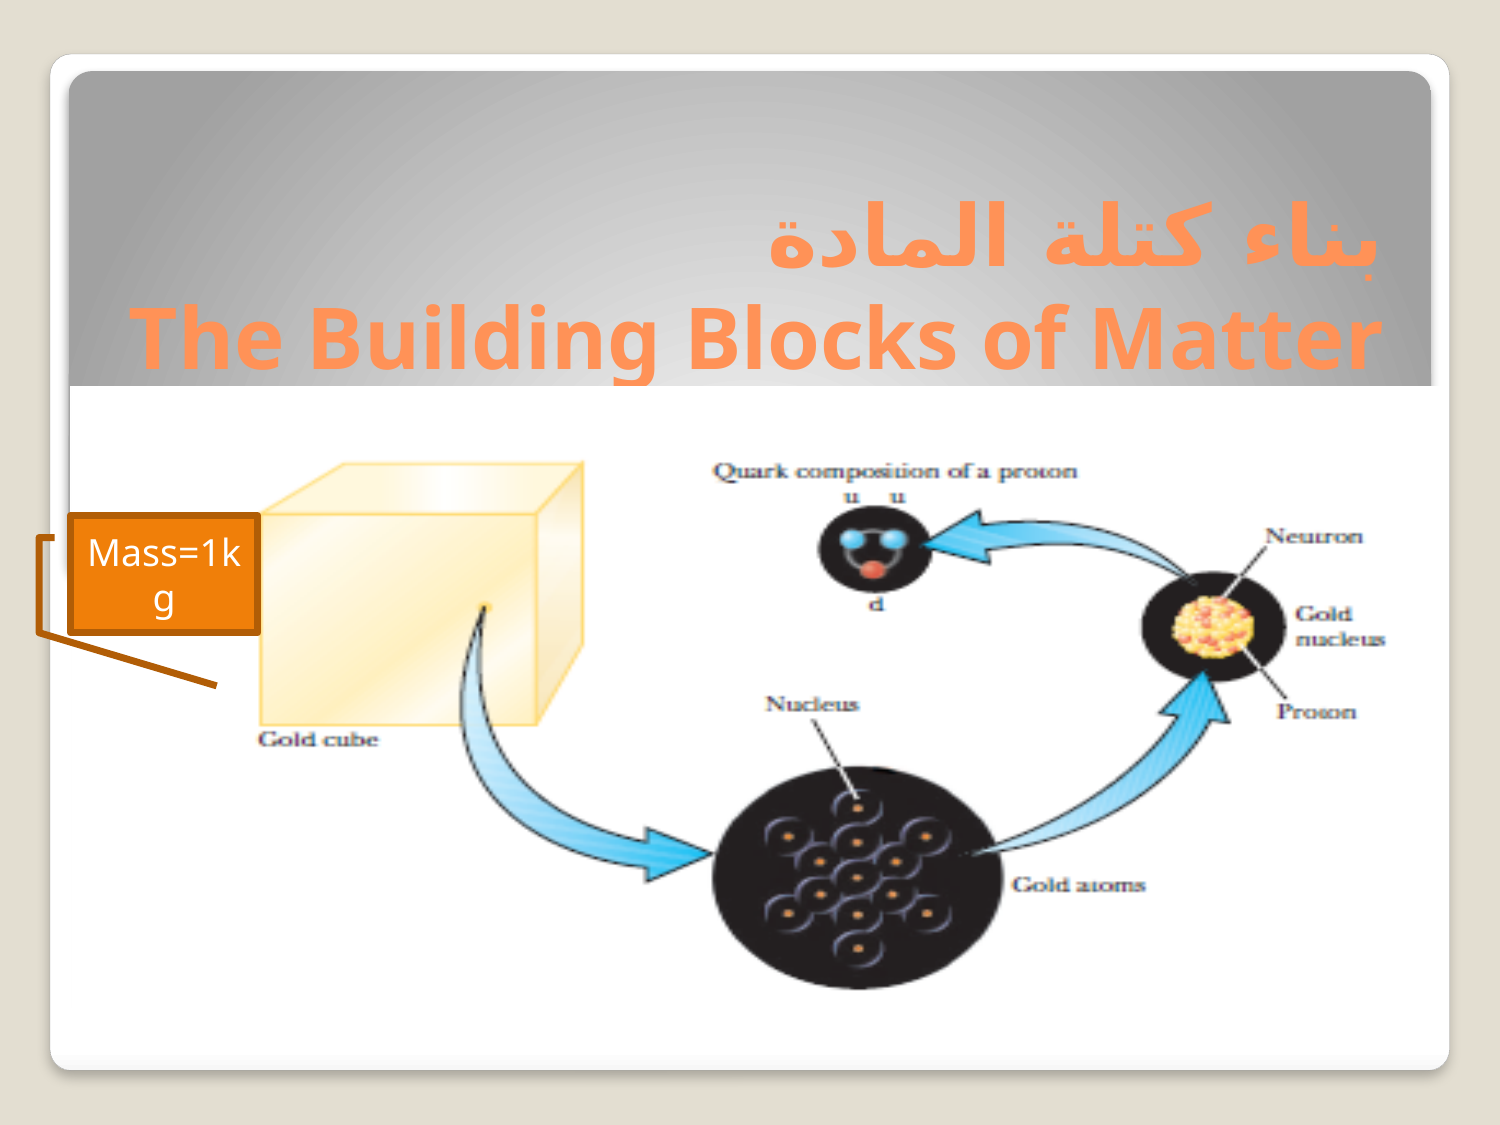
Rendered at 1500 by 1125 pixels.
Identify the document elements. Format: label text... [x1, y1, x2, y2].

title بناء كتلة المادة The Building Blocks of Matter [117, 93, 1393, 385]
text_box Mass=1kg [35, 534, 62, 644]
picture [70, 386, 1442, 1008]
